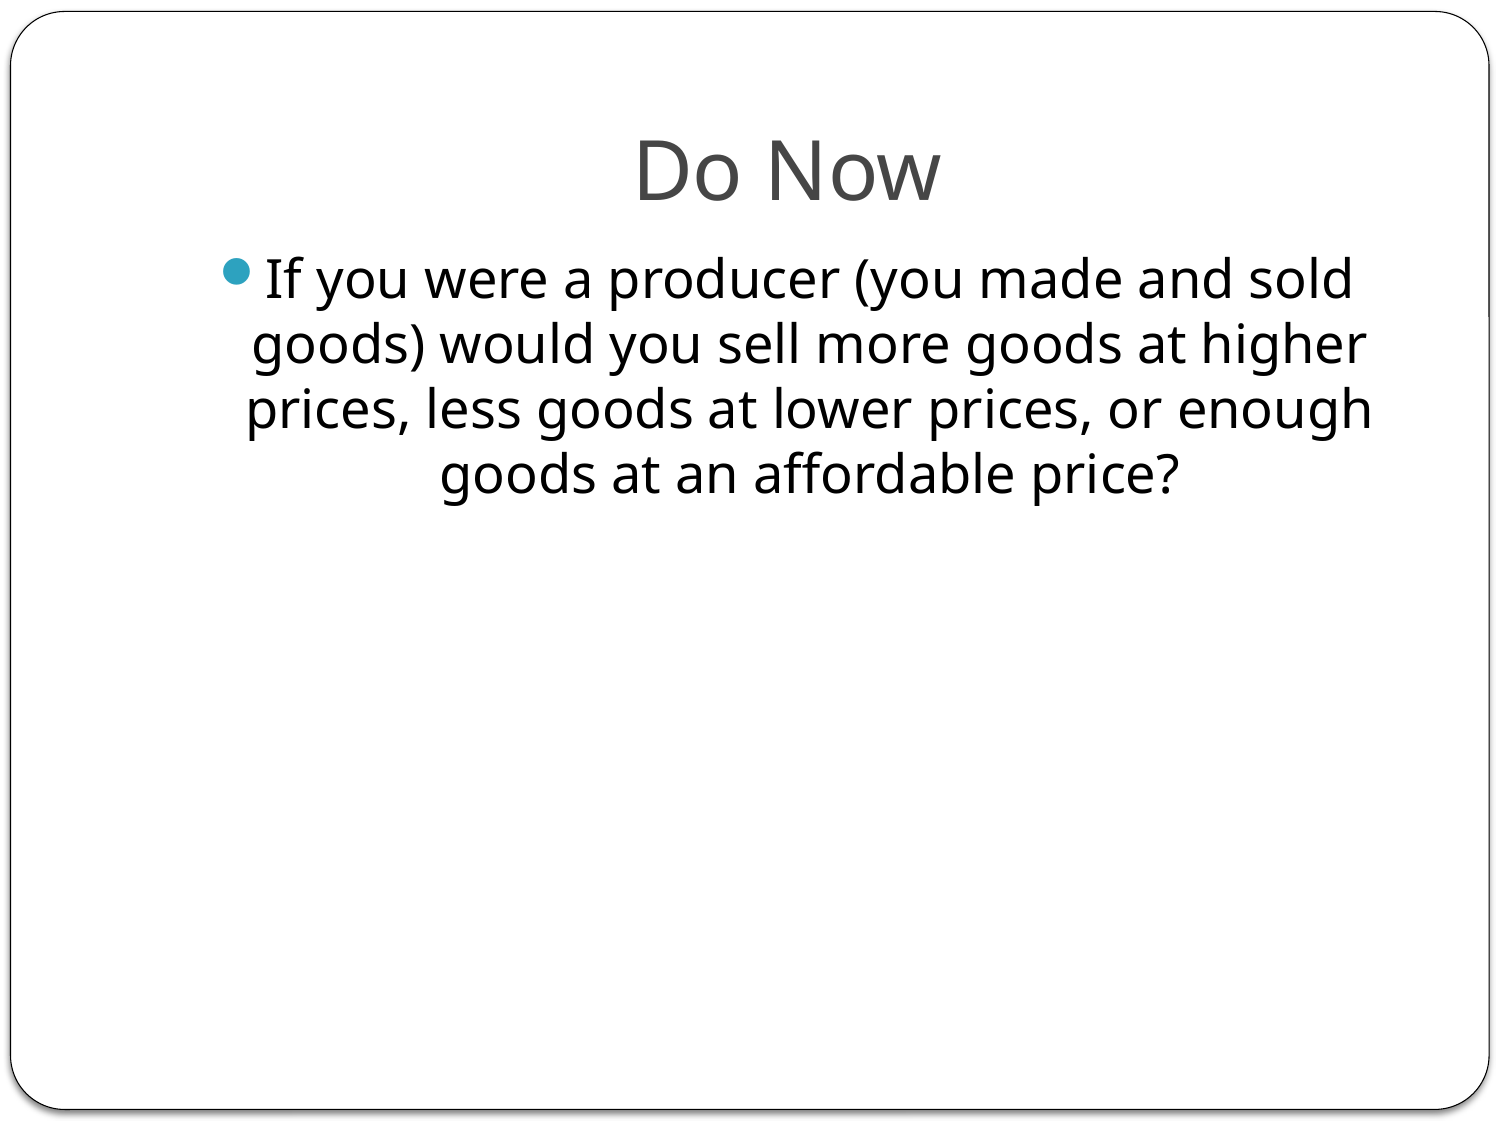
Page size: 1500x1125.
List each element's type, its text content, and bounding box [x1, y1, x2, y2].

list If you were a producer (you made and sold goods) would you sell more goods at higher prices, less goods at lower prices, or enough goods at an affordable price? [150, 237, 1425, 988]
title Do Now [150, 45, 1425, 233]
